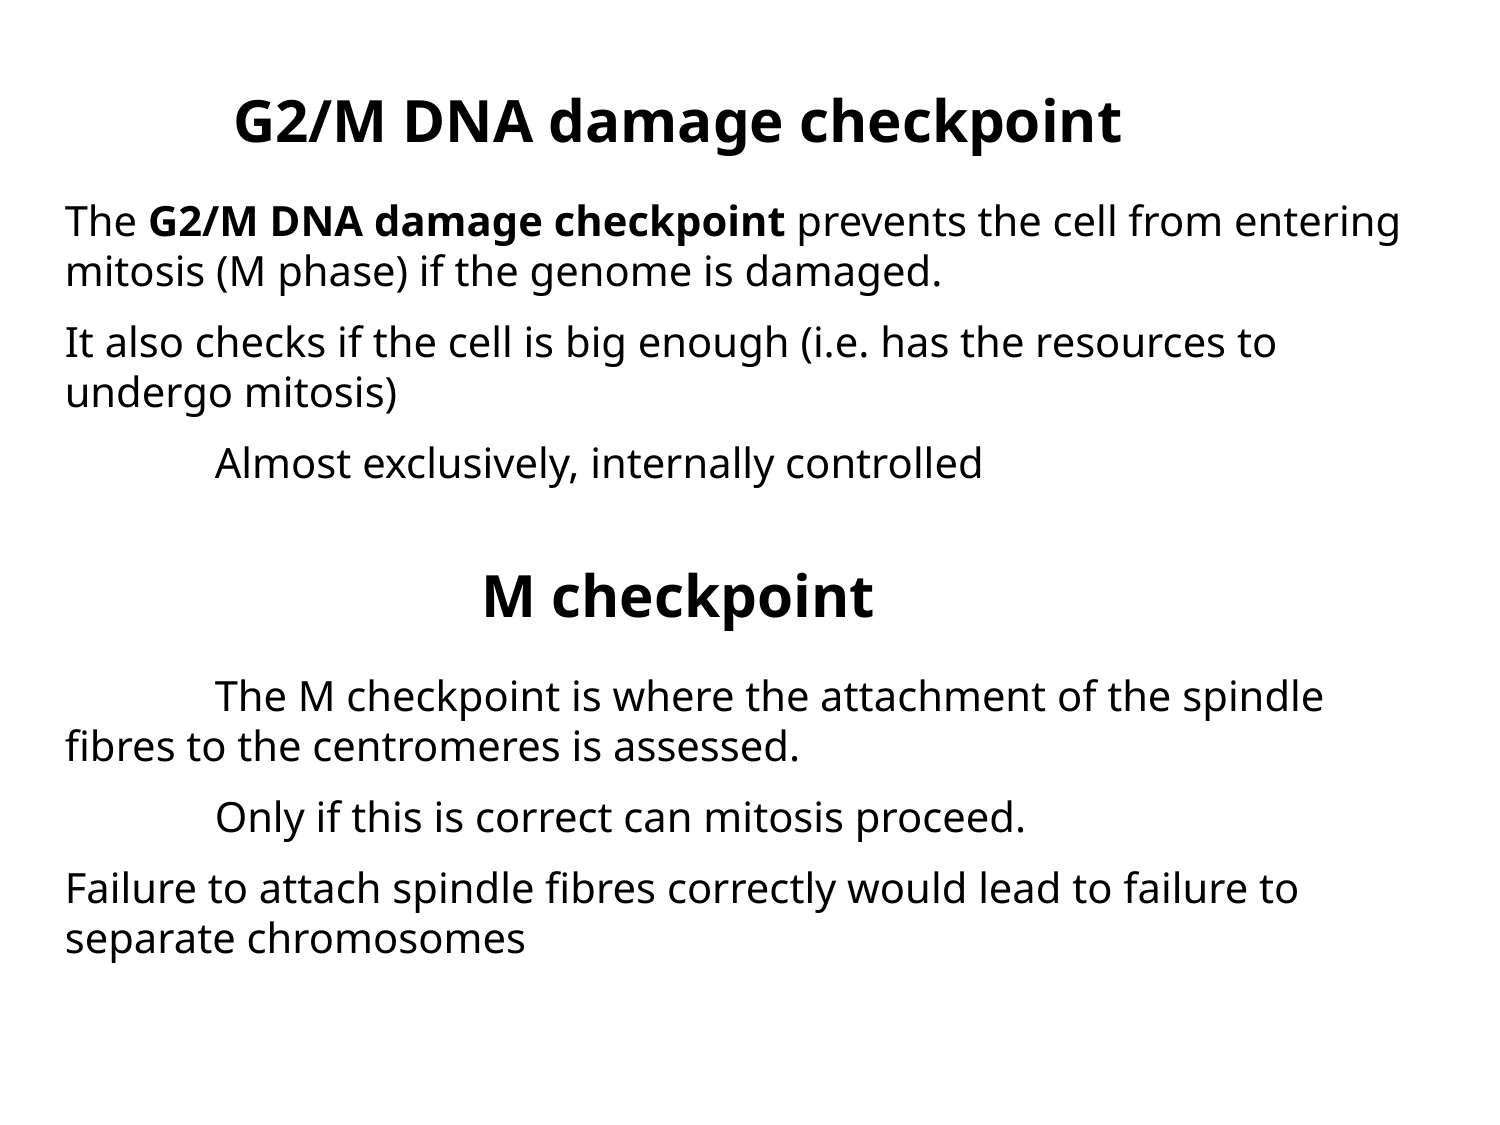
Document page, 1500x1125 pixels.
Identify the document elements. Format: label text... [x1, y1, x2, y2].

text_box M checkpoint [40, 500, 1316, 688]
text_box The G2/M DNA damage checkpoint prevents the cell from entering mitosis (M phase) if the genome is damaged. It also checks if the cell is big enough (i.e. has the resources to undergo mitosis) Almost exclusively, internally controlled [50, 187, 1450, 565]
text_box The M checkpoint is where the attachment of the spindle fibres to the centromeres is assessed. Only if this is correct can mitosis proceed. Failure to attach spindle fibres correctly would lead to failure to separate chromosomes [50, 662, 1425, 1040]
text_box G2/M DNA damage checkpoint [40, 24, 1316, 213]
